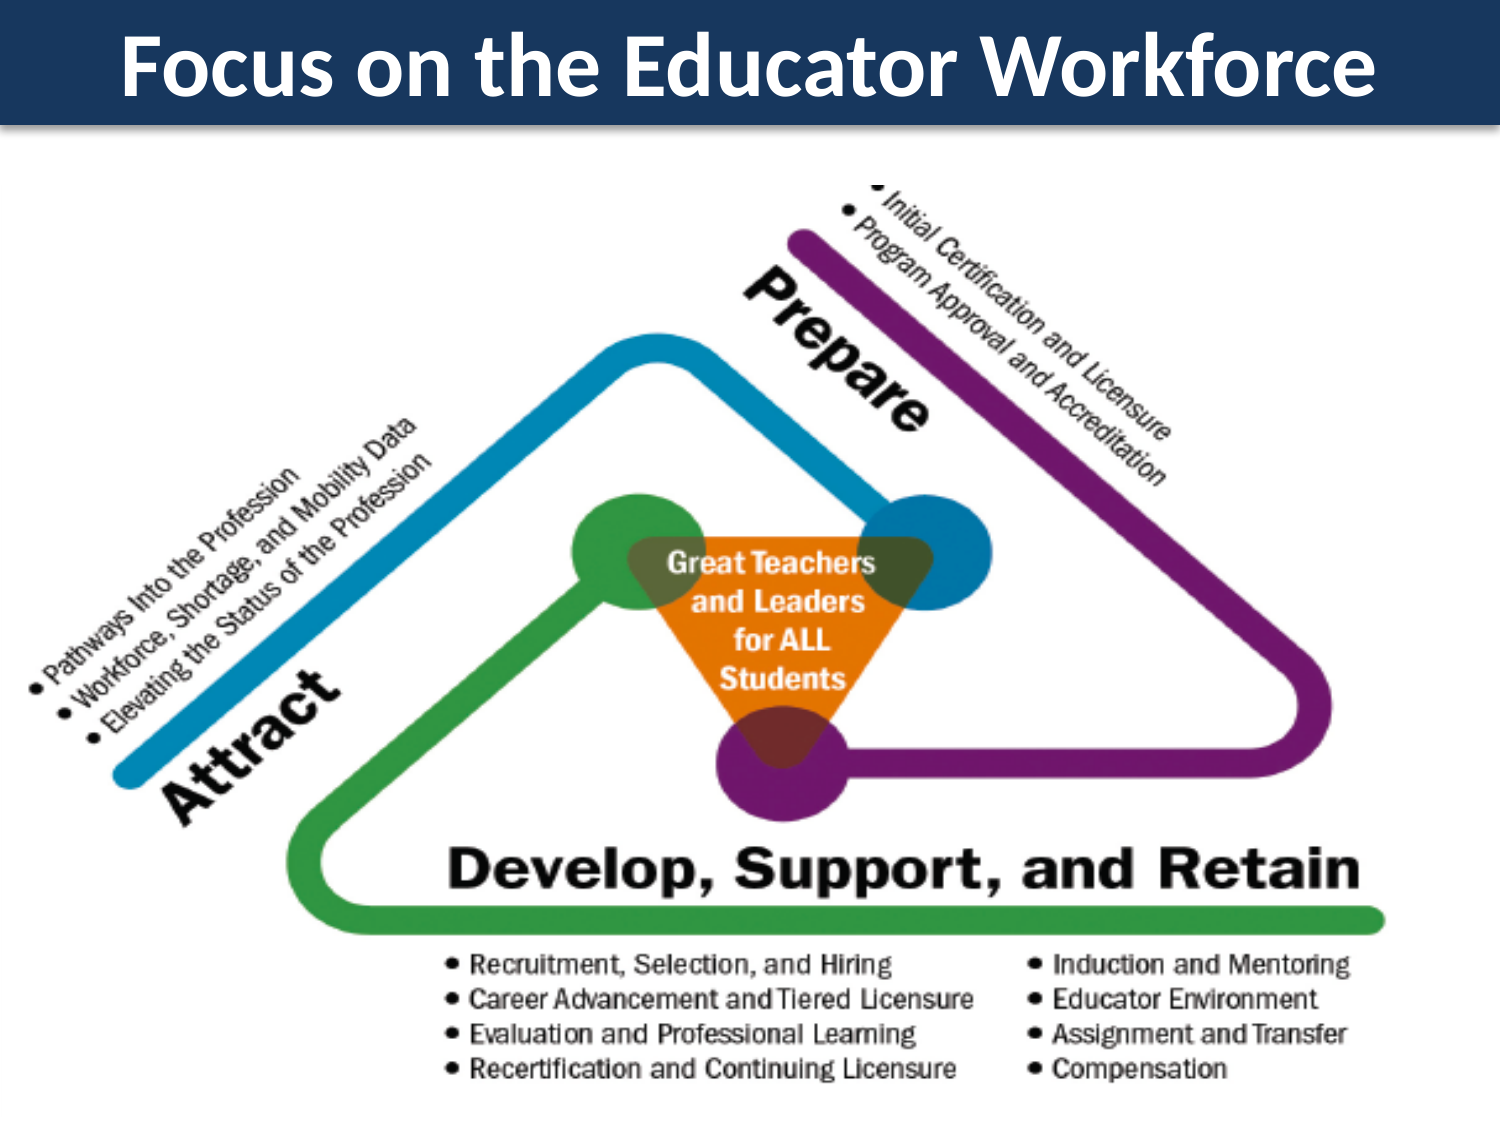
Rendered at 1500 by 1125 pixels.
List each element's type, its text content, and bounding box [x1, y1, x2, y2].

picture [0, 184, 1500, 1117]
title Focus on the Educator Workforce [75, 0, 1425, 154]
